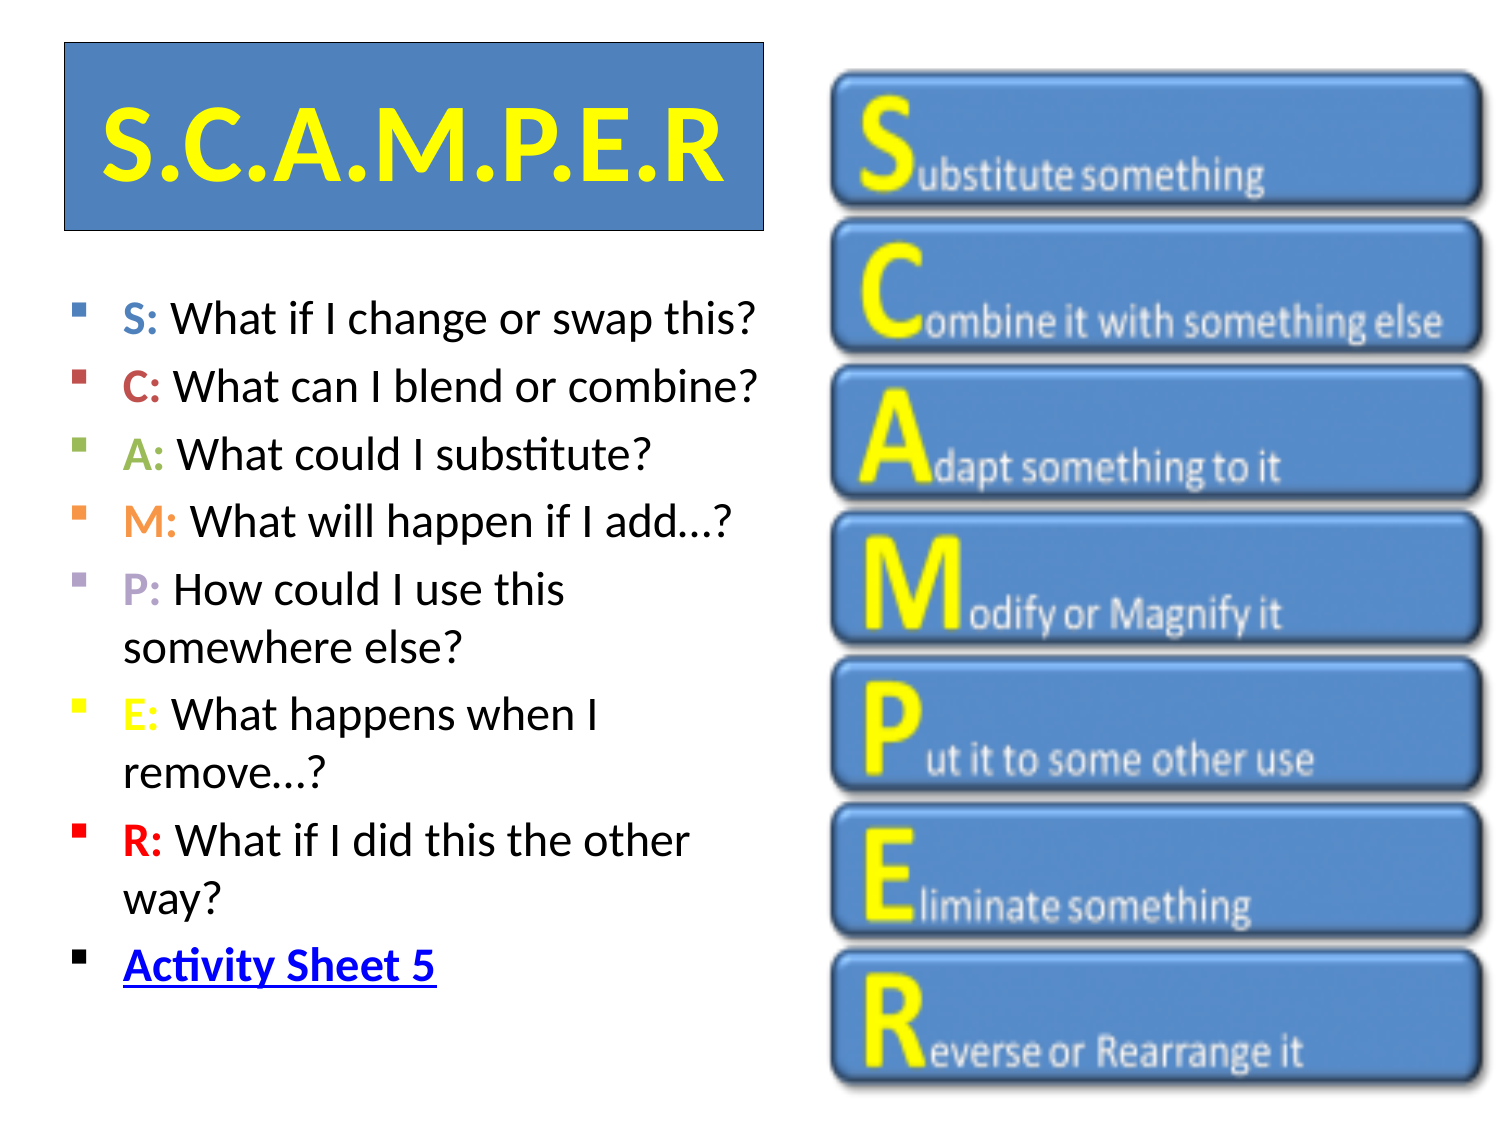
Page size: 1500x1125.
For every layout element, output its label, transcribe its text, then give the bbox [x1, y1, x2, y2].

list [773, 0, 1500, 1125]
title S.C.A.M.P.E.R [64, 42, 764, 231]
list S: What if I change or swap this? C: What can I blend or combine? A: What could I substitute? M: What will happen if I add…? P: How could I use this somewhere else? E: What happens when I remove…? R: What if I did this the other way? Activity Sheet 5 [53, 278, 768, 1083]
